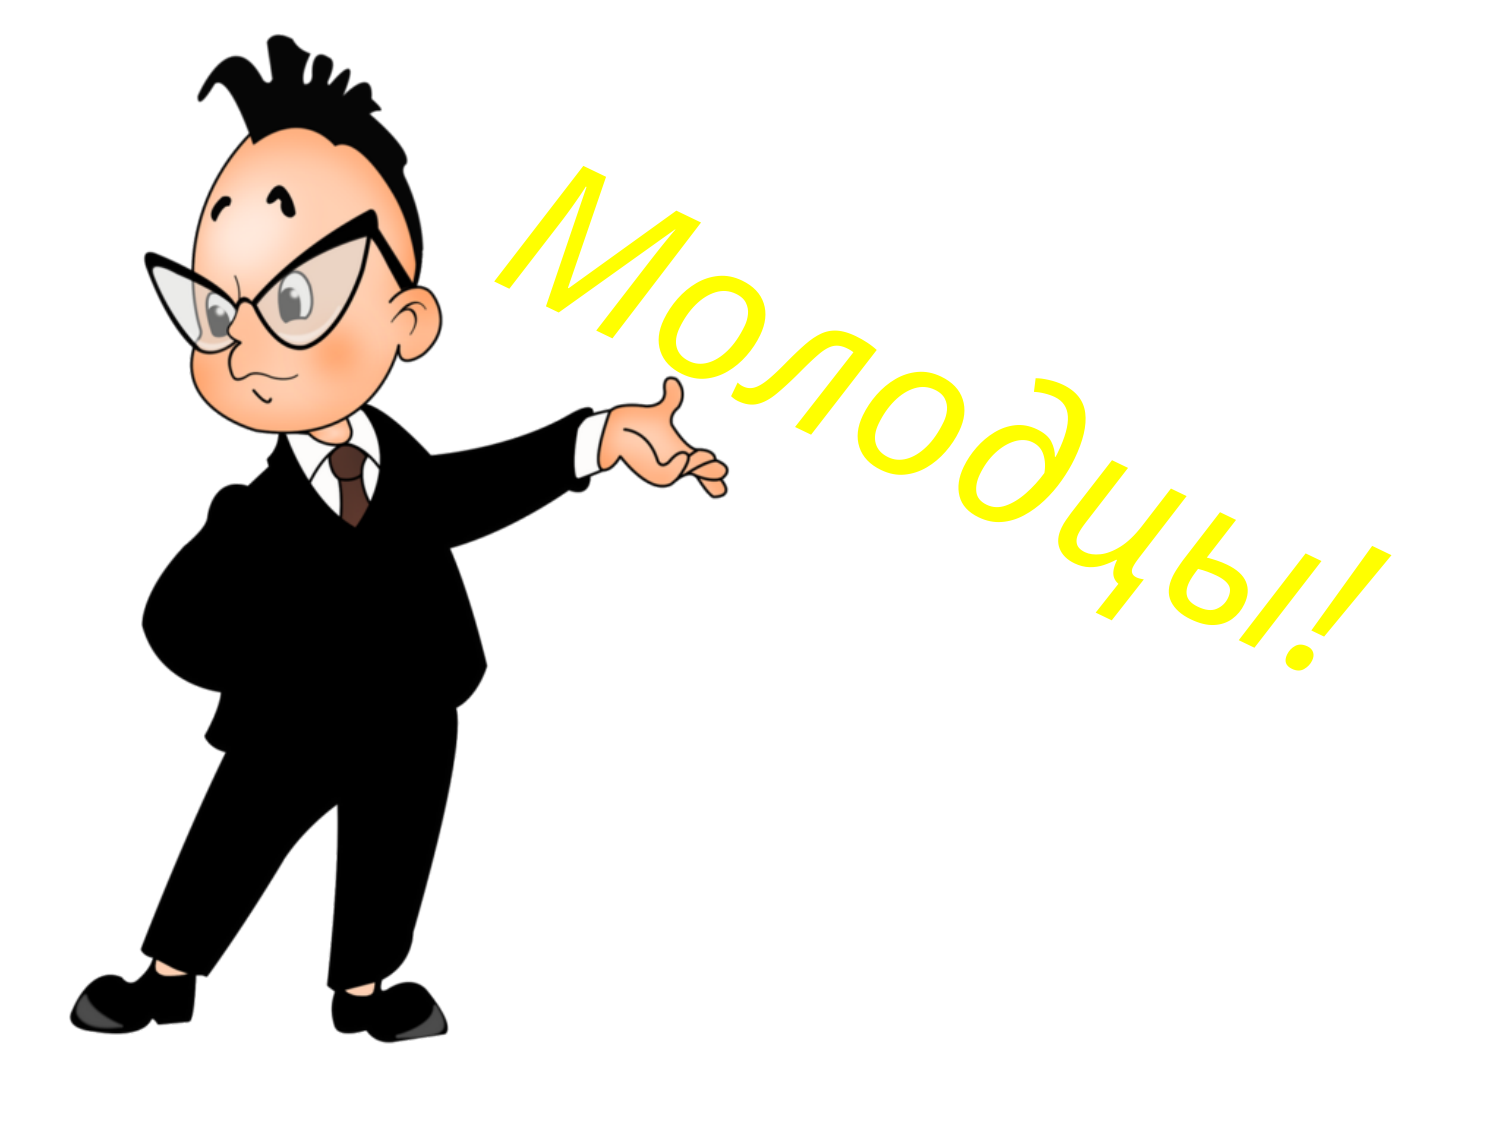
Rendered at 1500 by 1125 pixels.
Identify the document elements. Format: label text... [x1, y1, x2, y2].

picture [64, 30, 742, 1051]
title Молодцы! [746, 210, 1462, 726]
